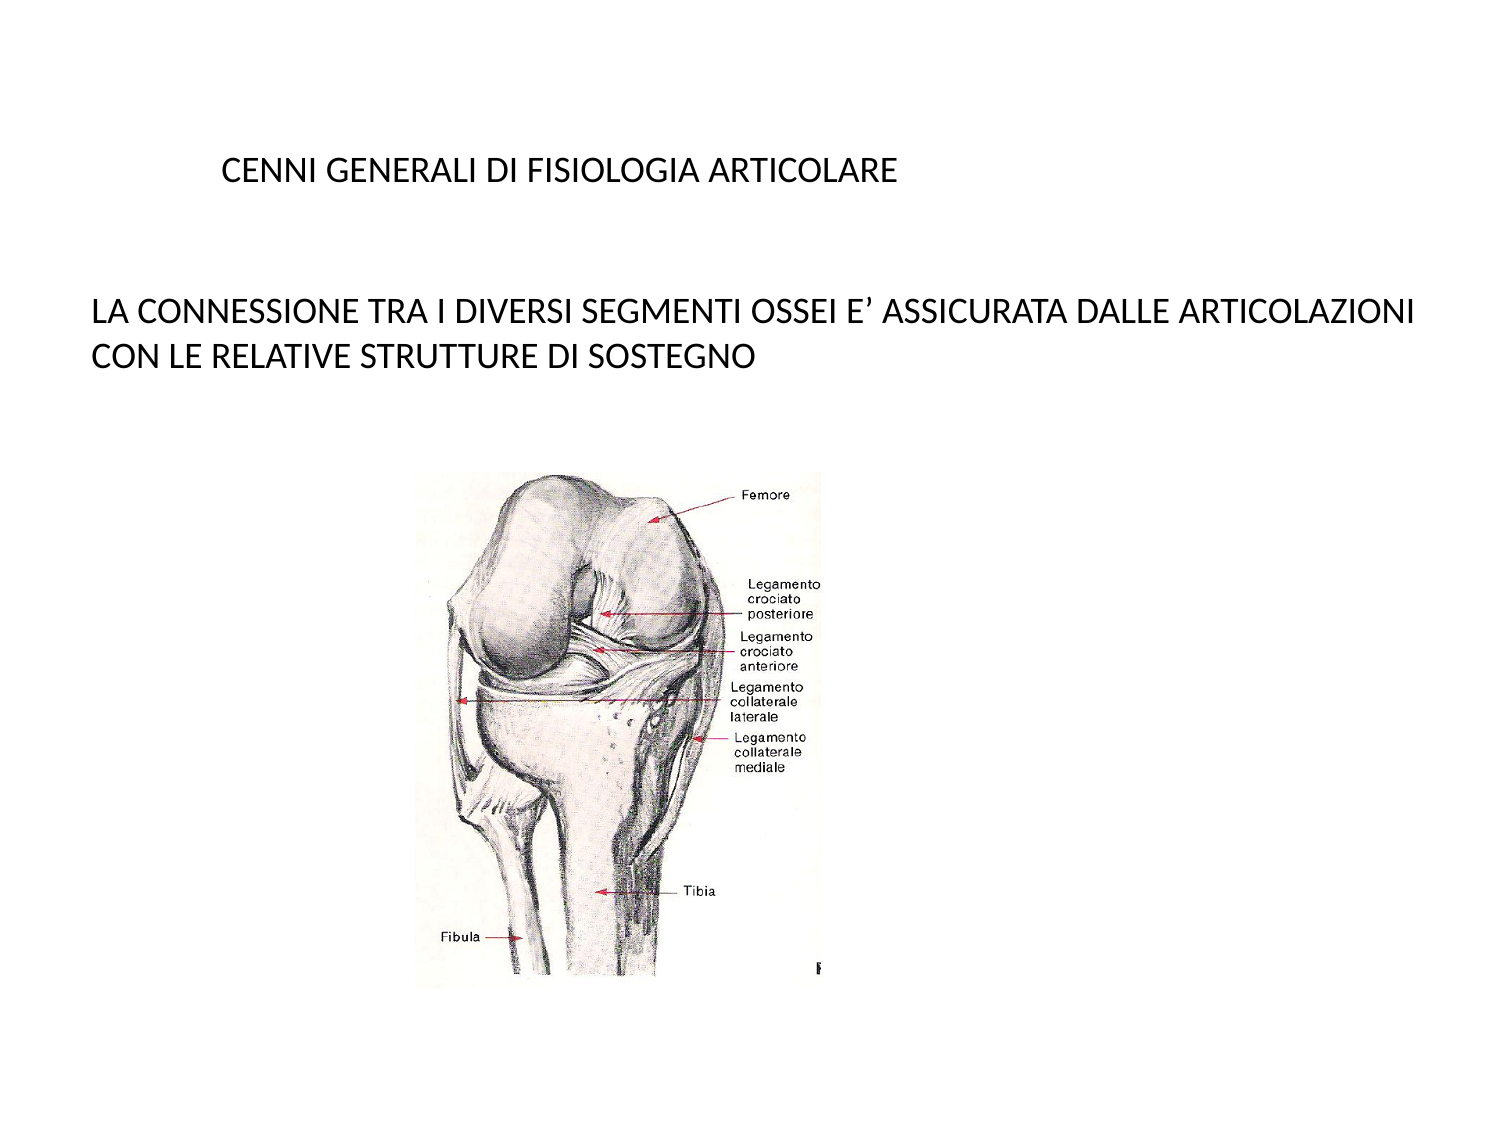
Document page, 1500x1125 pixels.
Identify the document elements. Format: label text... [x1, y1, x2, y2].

picture [414, 472, 822, 988]
text_box CENNI GENERALI DI FISIOLOGIA ARTICOLARE [206, 137, 1388, 197]
text_box LA CONNESSIONE TRA I DIVERSI SEGMENTI OSSEI E’ ASSICURATA DALLE ARTICOLAZIONI CON LE RELATIVE STRUTTURE DI SOSTEGNO [76, 278, 1447, 384]
